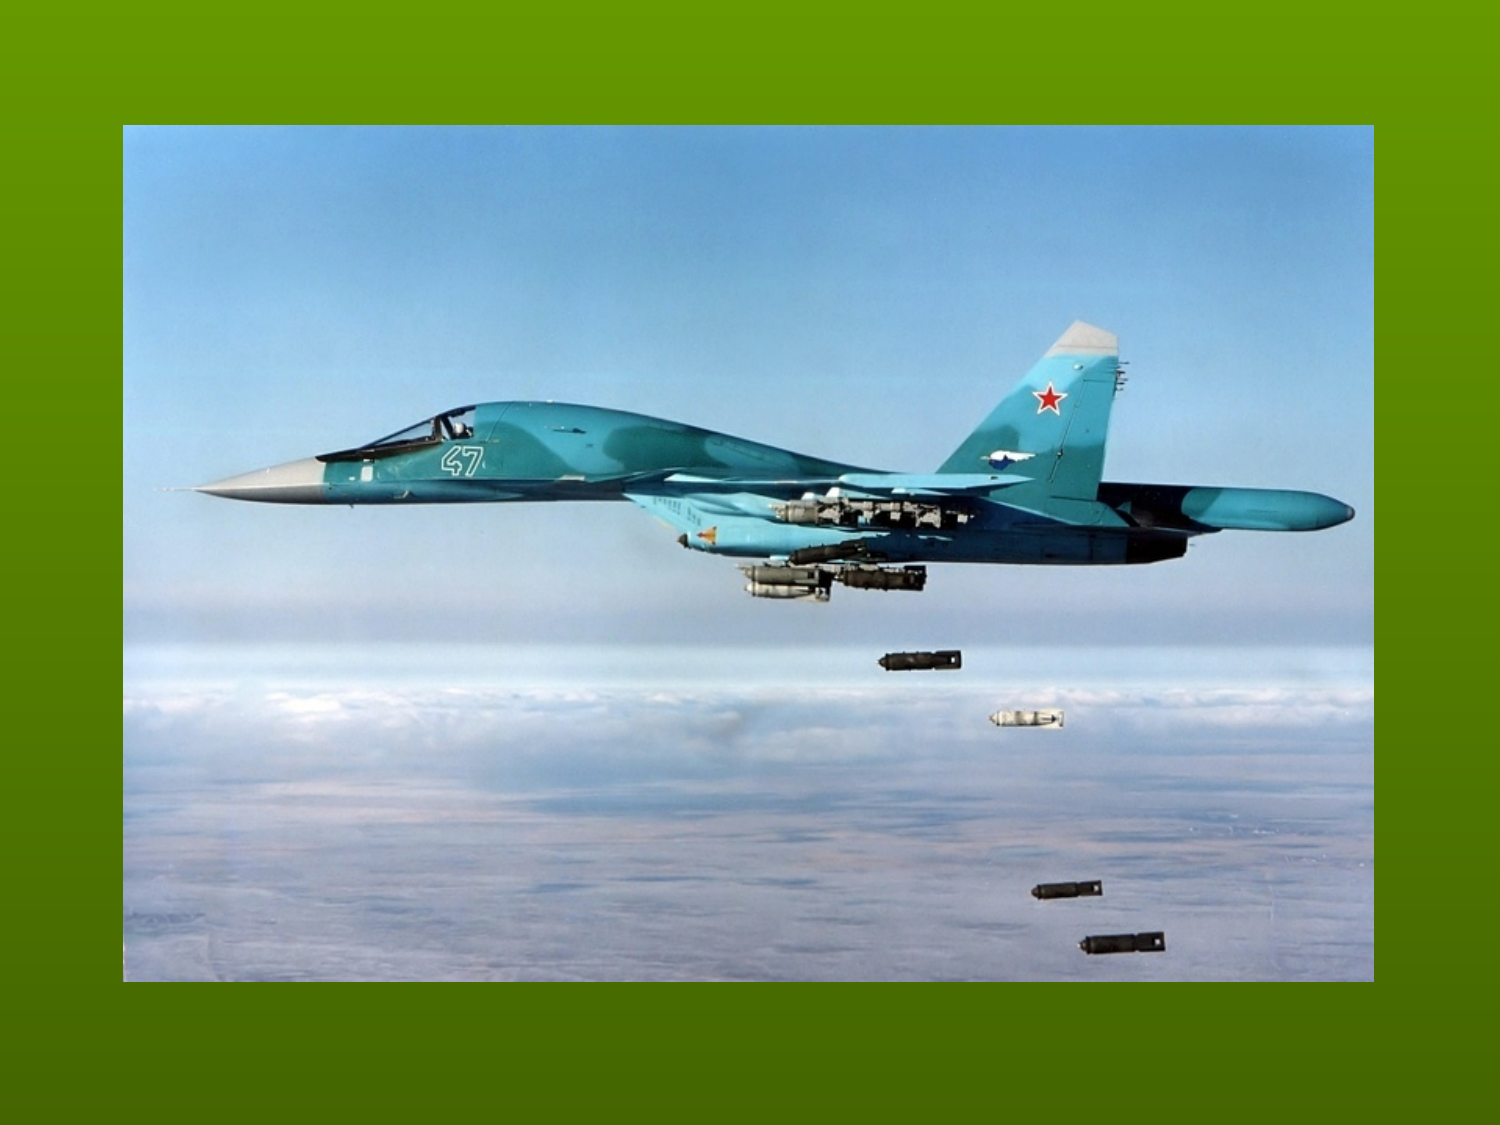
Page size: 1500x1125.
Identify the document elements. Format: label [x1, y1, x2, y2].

picture [123, 125, 1375, 982]
